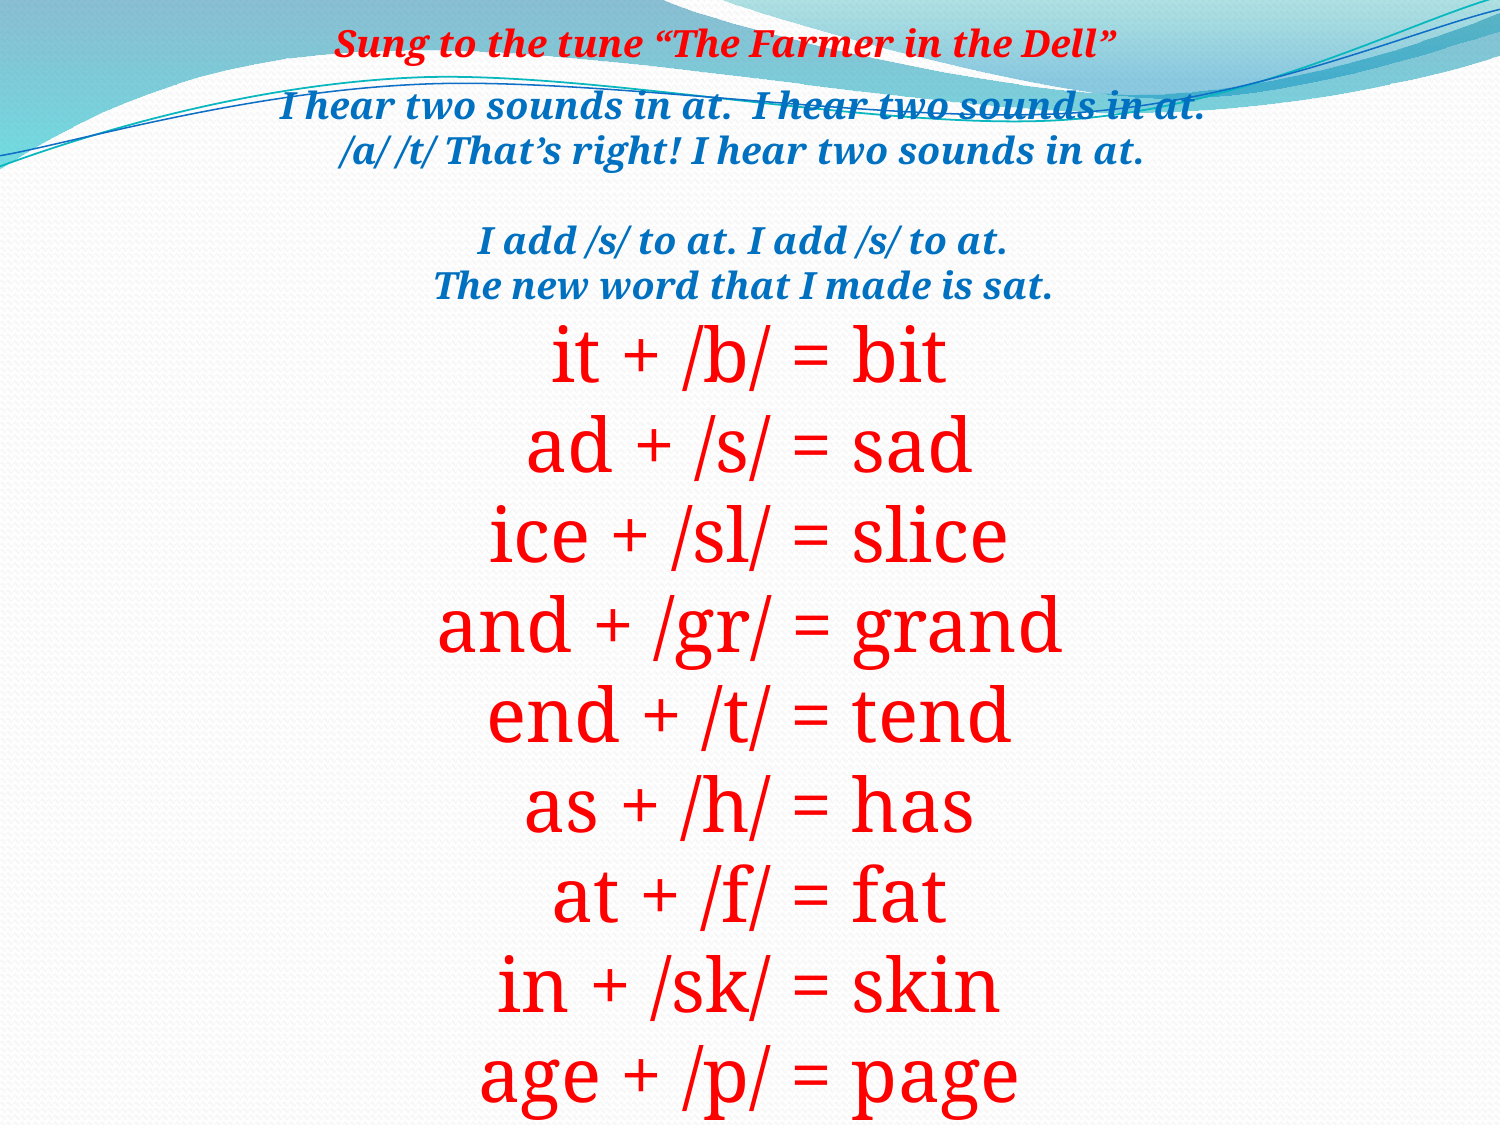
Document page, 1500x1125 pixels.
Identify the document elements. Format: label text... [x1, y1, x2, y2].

text_box I hear two sounds in at. I hear two sounds in at. /a/ /t/ That’s right! I hear two sounds in at. I add /s/ to at. I add /s/ to at. The new word that I made is sat. [24, 74, 1463, 315]
text_box it + /b/ = bit ad + /s/ = sad ice + /sl/ = slice and + /gr/ = grand end + /t/ = tend as + /h/ = has at + /f/ = fat in + /sk/ = skin age + /p/ = page [62, 299, 1438, 1125]
text_box Sung to the tune “The Farmer in the Dell” [24, 12, 1425, 73]
